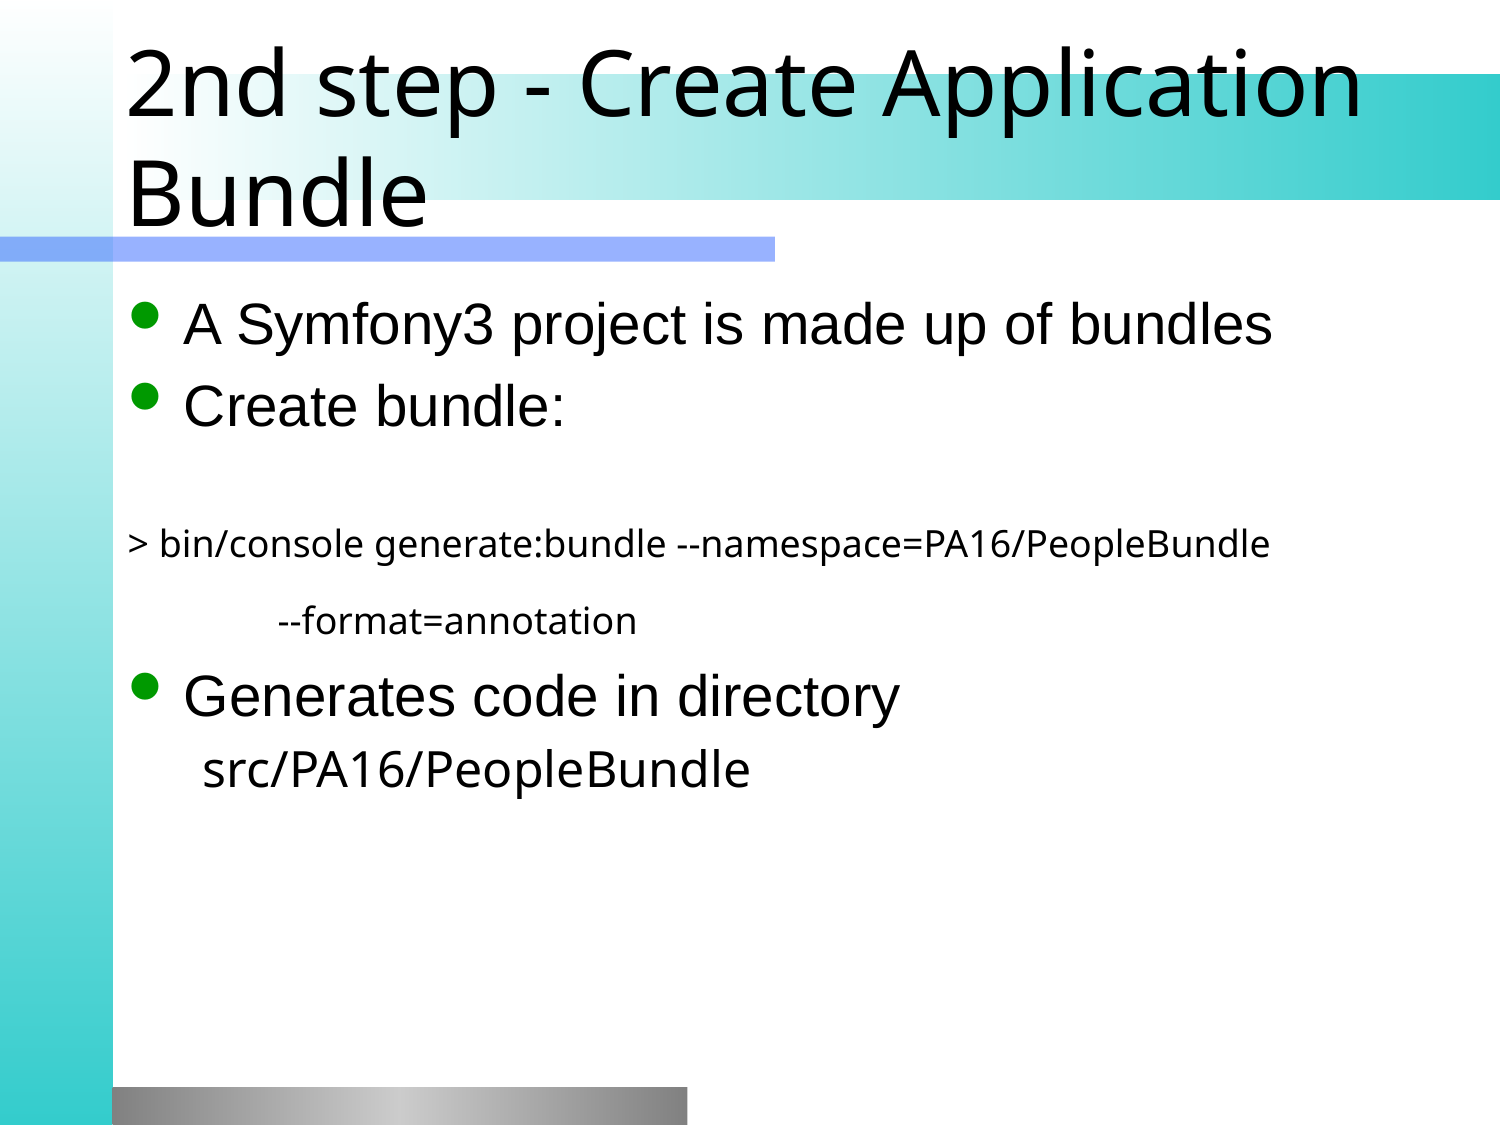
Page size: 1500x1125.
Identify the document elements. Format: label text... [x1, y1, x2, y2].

list A Symfony3 project is made up of bundles Create bundle: > bin/console generate:bundle --namespace=PA16/PeopleBundle --format=annotation Generates code in directory src/PA16/PeopleBundle [112, 278, 1388, 1073]
title 2nd step - Create Application Bundle [110, 40, 1386, 229]
